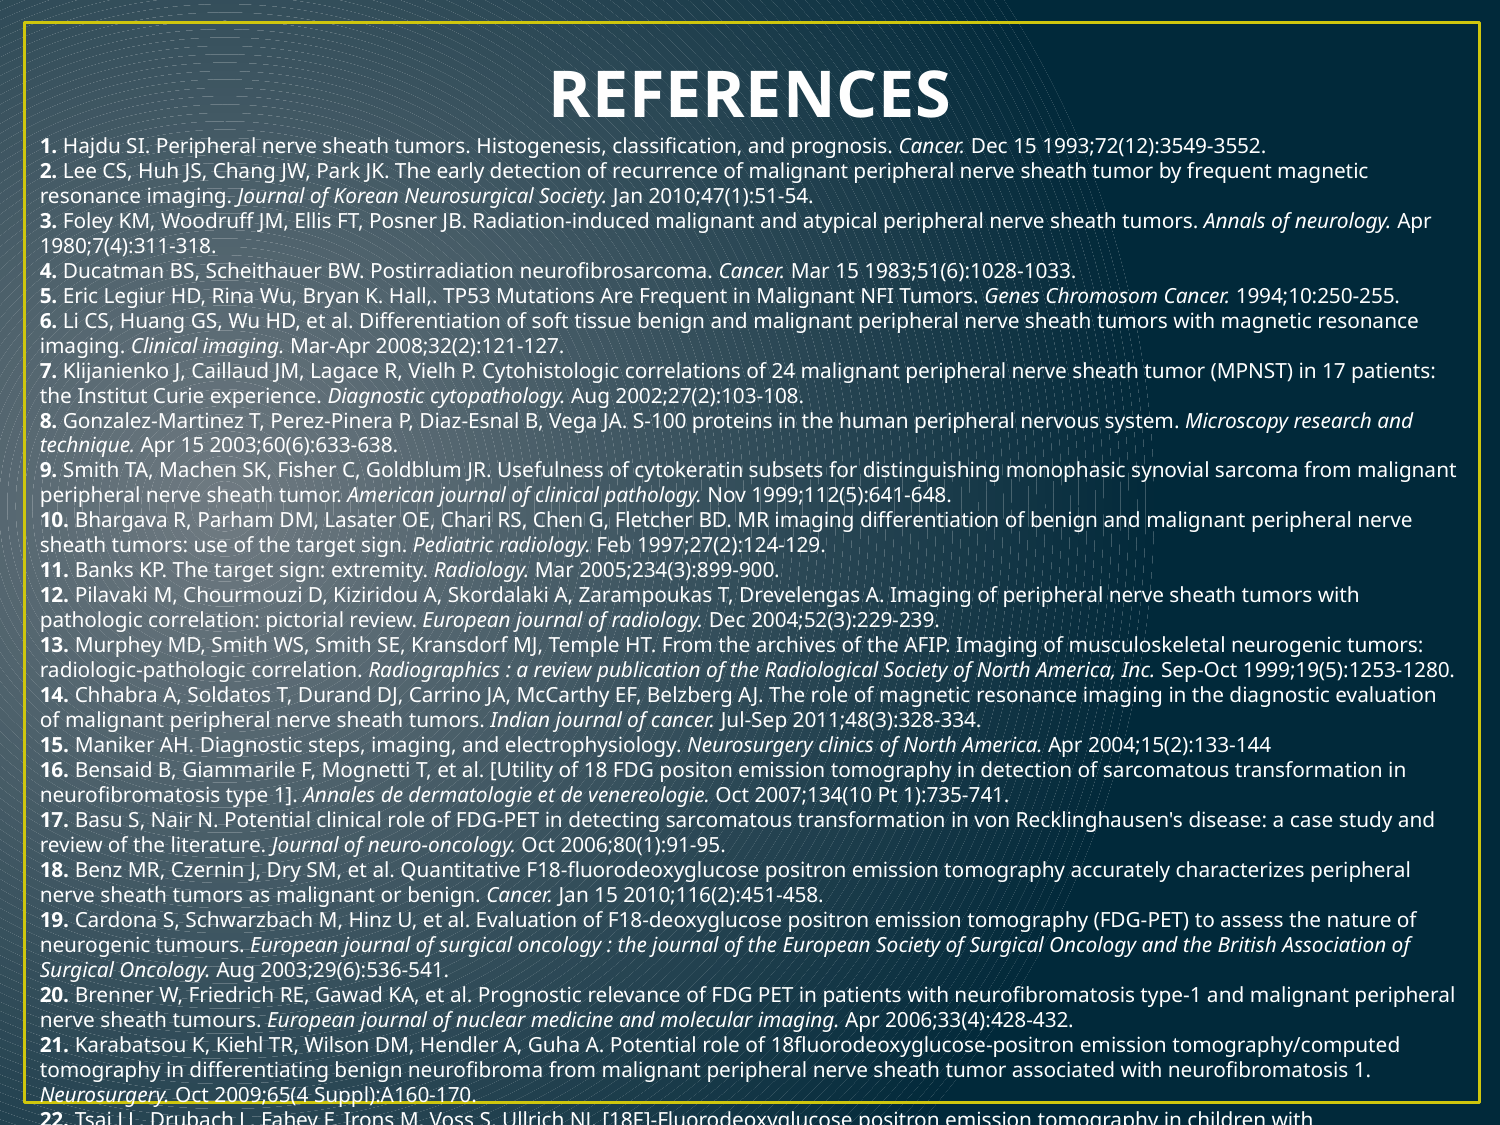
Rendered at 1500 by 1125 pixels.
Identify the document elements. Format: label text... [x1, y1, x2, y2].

title REFERENCES [0, 45, 1500, 138]
text_box 1. Hajdu SI. Peripheral nerve sheath tumors. Histogenesis, classification, and prognosis. Cancer. Dec 15 1993;72(12):3549-3552. 2. Lee CS, Huh JS, Chang JW, Park JK. The early detection of recurrence of malignant peripheral nerve sheath tumor by frequent magnetic resonance imaging. Journal of Korean Neurosurgical Society. Jan 2010;47(1):51-54. 3. Foley KM, Woodruff JM, Ellis FT, Posner JB. Radiation-induced malignant and atypical peripheral nerve sheath tumors. Annals of neurology. Apr 1980;7(4):311-318. 4. Ducatman BS, Scheithauer BW. Postirradiation neurofibrosarcoma. Cancer. Mar 15 1983;51(6):1028-1033. 5. Eric Legiur HD, Rina Wu, Bryan K. Hall,. TP53 Mutations Are Frequent in Malignant NFI Tumors. Genes Chromosom Cancer. 1994;10:250-255. 6. Li CS, Huang GS, Wu HD, et al. Differentiation of soft tissue benign and malignant peripheral nerve sheath tumors with magnetic resonance imaging. Clinical imaging. Mar-Apr 2008;32(2):121-127. 7. Klijanienko J, Caillaud JM, Lagace R, Vielh P. Cytohistologic correlations of 24 malignant peripheral nerve sheath tumor (MPNST) in 17 patients: the Institut Curie experience. Diagnostic cytopathology. Aug 2002;27(2):103-108. 8. Gonzalez-Martinez T, Perez-Pinera P, Diaz-Esnal B, Vega JA. S-100 proteins in the human peripheral nervous system. Microscopy research and technique. Apr 15 2003;60(6):633-638. 9. Smith TA, Machen SK, Fisher C, Goldblum JR. Usefulness of cytokeratin subsets for distinguishing monophasic synovial sarcoma from malignant peripheral nerve sheath tumor. American journal of clinical pathology. Nov 1999;112(5):641-648. 10. Bhargava R, Parham DM, Lasater OE, Chari RS, Chen G, Fletcher BD. MR imaging differentiation of benign and malignant peripheral nerve sheath tumors: use of the target sign. Pediatric radiology. Feb 1997;27(2):124-129. 11. Banks KP. The target sign: extremity. Radiology. Mar 2005;234(3):899-900. 12. Pilavaki M, Chourmouzi D, Kiziridou A, Skordalaki A, Zarampoukas T, Drevelengas A. Imaging of peripheral nerve sheath tumors with pathologic correlation: pictorial review. European journal of radiology. Dec 2004;52(3):229-239. 13. Murphey MD, Smith WS, Smith SE, Kransdorf MJ, Temple HT. From the archives of the AFIP. Imaging of musculoskeletal neurogenic tumors: radiologic-pathologic correlation. Radiographics : a review publication of the Radiological Society of North America, Inc. Sep-Oct 1999;19(5):1253-1280. 14. Chhabra A, Soldatos T, Durand DJ, Carrino JA, McCarthy EF, Belzberg AJ. The role of magnetic resonance imaging in the diagnostic evaluation of malignant peripheral nerve sheath tumors. Indian journal of cancer. Jul-Sep 2011;48(3):328-334. 15. Maniker AH. Diagnostic steps, imaging, and electrophysiology. Neurosurgery clinics of North America. Apr 2004;15(2):133-144 16. Bensaid B, Giammarile F, Mognetti T, et al. [Utility of 18 FDG positon emission tomography in detection of sarcomatous transformation in neurofibromatosis type 1]. Annales de dermatologie et de venereologie. Oct 2007;134(10 Pt 1):735-741. 17. Basu S, Nair N. Potential clinical role of FDG-PET in detecting sarcomatous transformation in von Recklinghausen's disease: a case study and review of the literature. Journal of neuro-oncology. Oct 2006;80(1):91-95. 18. Benz MR, Czernin J, Dry SM, et al. Quantitative F18-fluorodeoxyglucose positron emission tomography accurately characterizes peripheral nerve sheath tumors as malignant or benign. Cancer. Jan 15 2010;116(2):451-458. 19. Cardona S, Schwarzbach M, Hinz U, et al. Evaluation of F18-deoxyglucose positron emission tomography (FDG-PET) to assess the nature of neurogenic tumours. European journal of surgical oncology : the journal of the European Society of Surgical Oncology and the British Association of Surgical Oncology. Aug 2003;29(6):536-541. 20. Brenner W, Friedrich RE, Gawad KA, et al. Prognostic relevance of FDG PET in patients with neurofibromatosis type-1 and malignant peripheral nerve sheath tumours. European journal of nuclear medicine and molecular imaging. Apr 2006;33(4):428-432. 21. Karabatsou K, Kiehl TR, Wilson DM, Hendler A, Guha A. Potential role of 18fluorodeoxyglucose-positron emission tomography/computed tomography in differentiating benign neurofibroma from malignant peripheral nerve sheath tumor associated with neurofibromatosis 1. Neurosurgery. Oct 2009;65(4 Suppl):A160-170. 22. Tsai LL, Drubach L, Fahey F, Irons M, Voss S, Ullrich NJ. [18F]-Fluorodeoxyglucose positron emission tomography in children with neurofibromatosis type 1 and plexiform neurofibromas: correlation with malignant transformation. Journal of neuro-oncology. Mar 11 2012. [24, 138, 1475, 1125]
